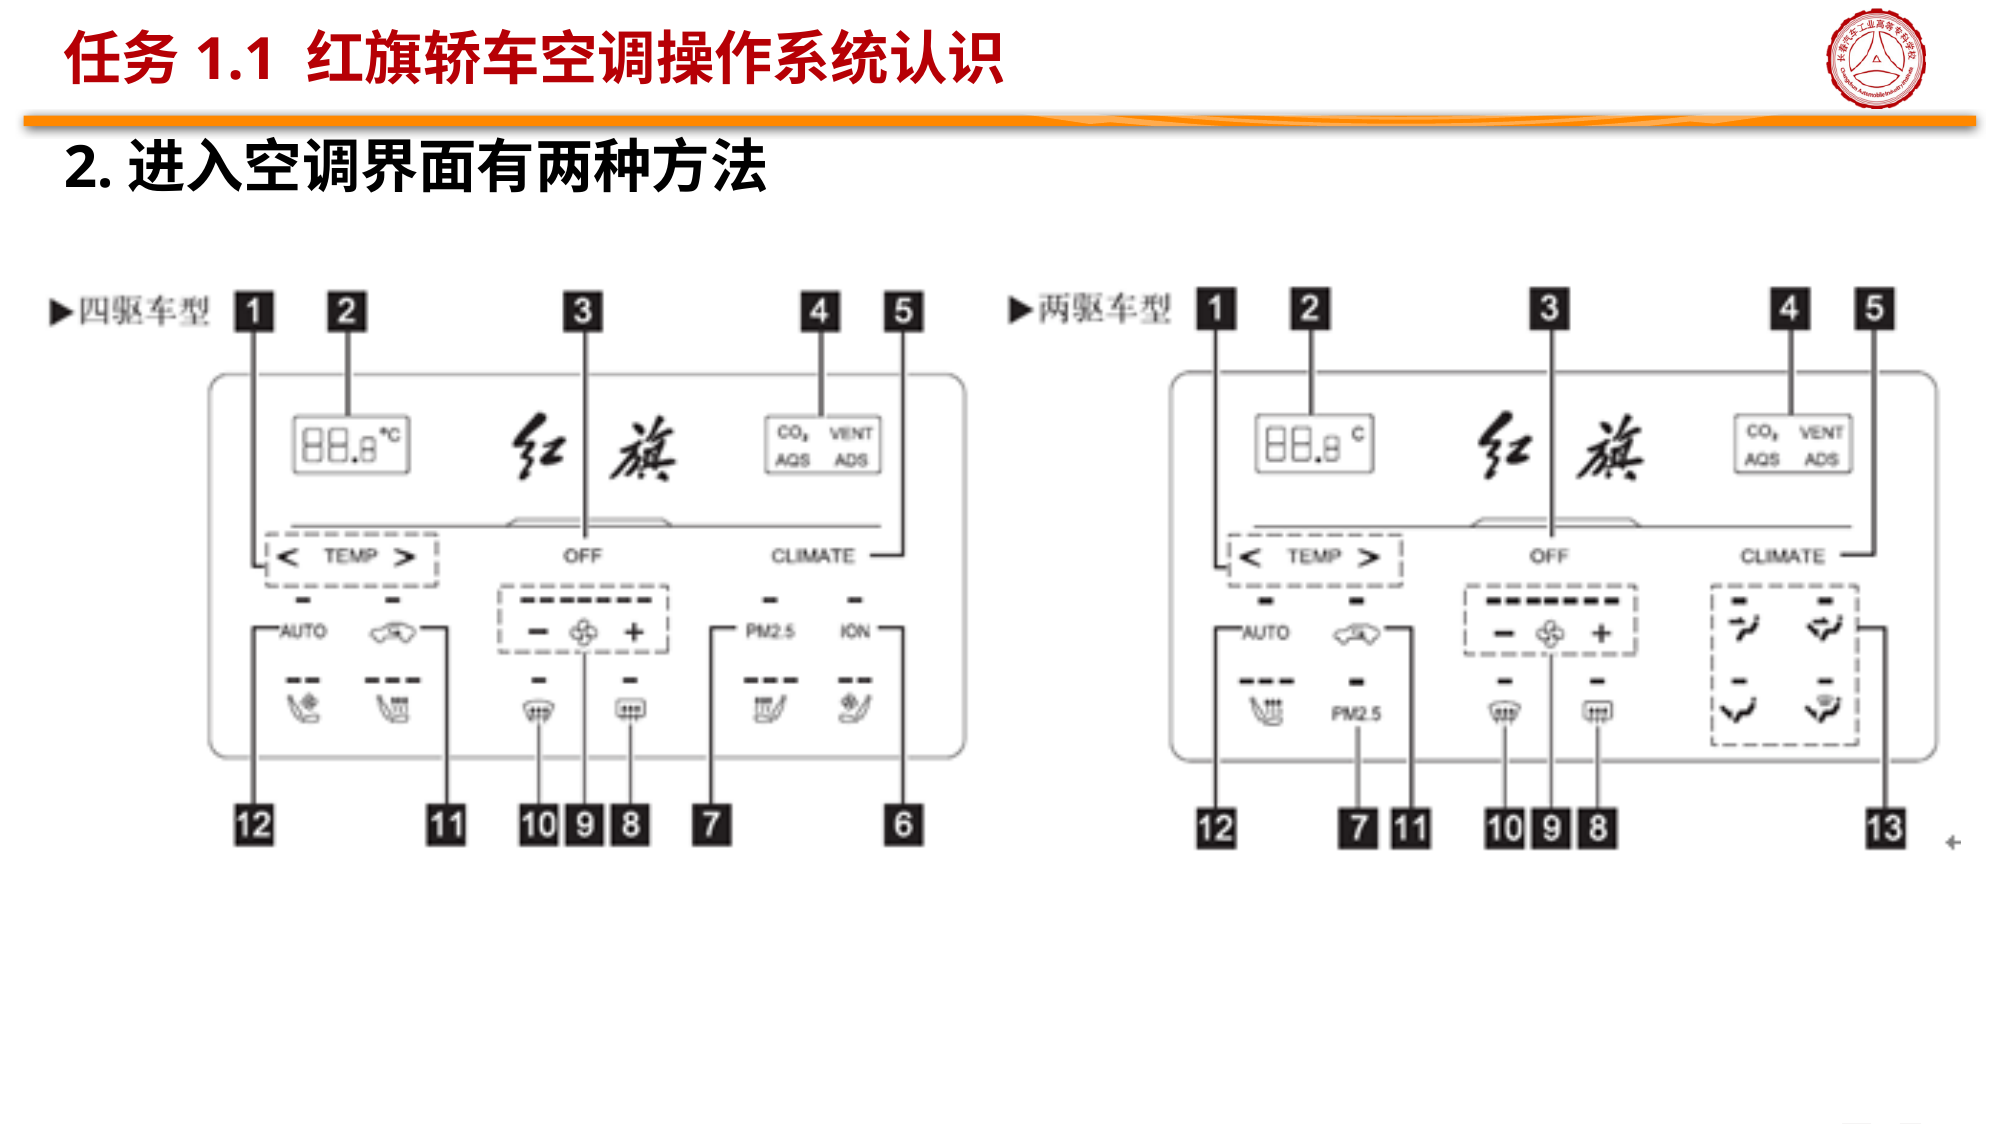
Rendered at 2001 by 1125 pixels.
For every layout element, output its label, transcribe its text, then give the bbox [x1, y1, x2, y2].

picture [39, 262, 1961, 863]
text_box 2.进入空调界面有两种方法 [49, 122, 1526, 207]
picture [1826, 8, 1926, 109]
title 任务1.1 红旗轿车空调操作系统认识 [49, 21, 1557, 121]
